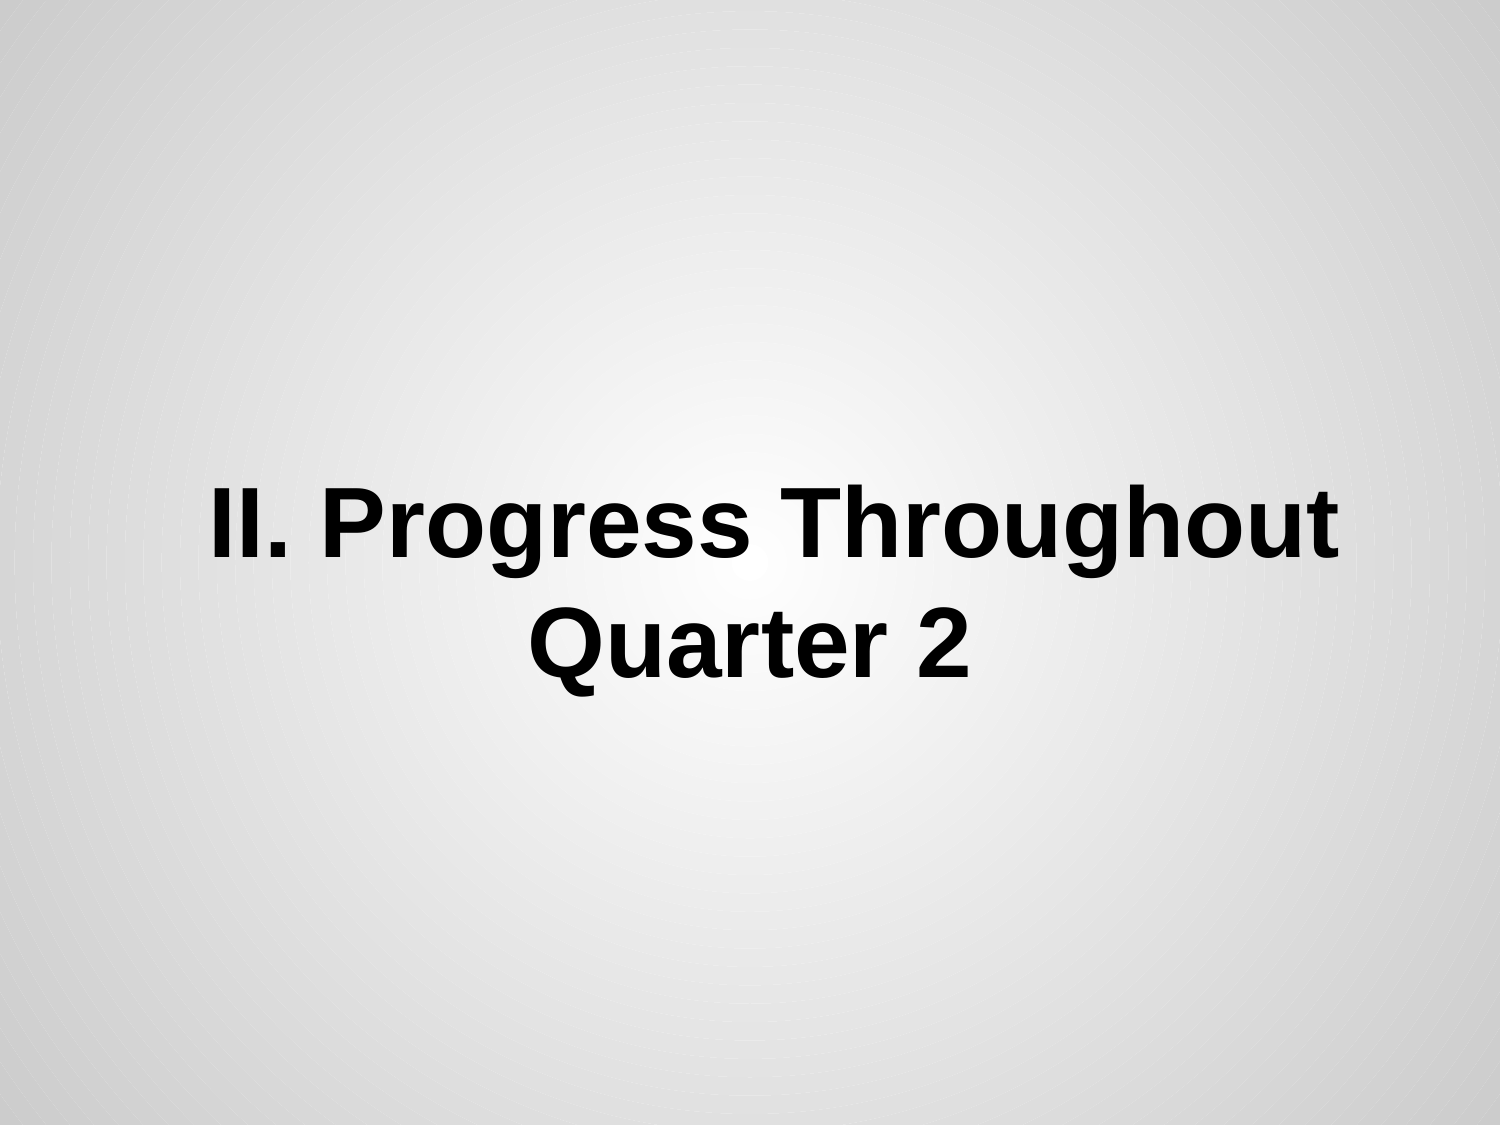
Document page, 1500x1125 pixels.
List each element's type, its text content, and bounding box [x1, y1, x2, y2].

title II. Progress Throughout Quarter 2 [112, 458, 1388, 713]
